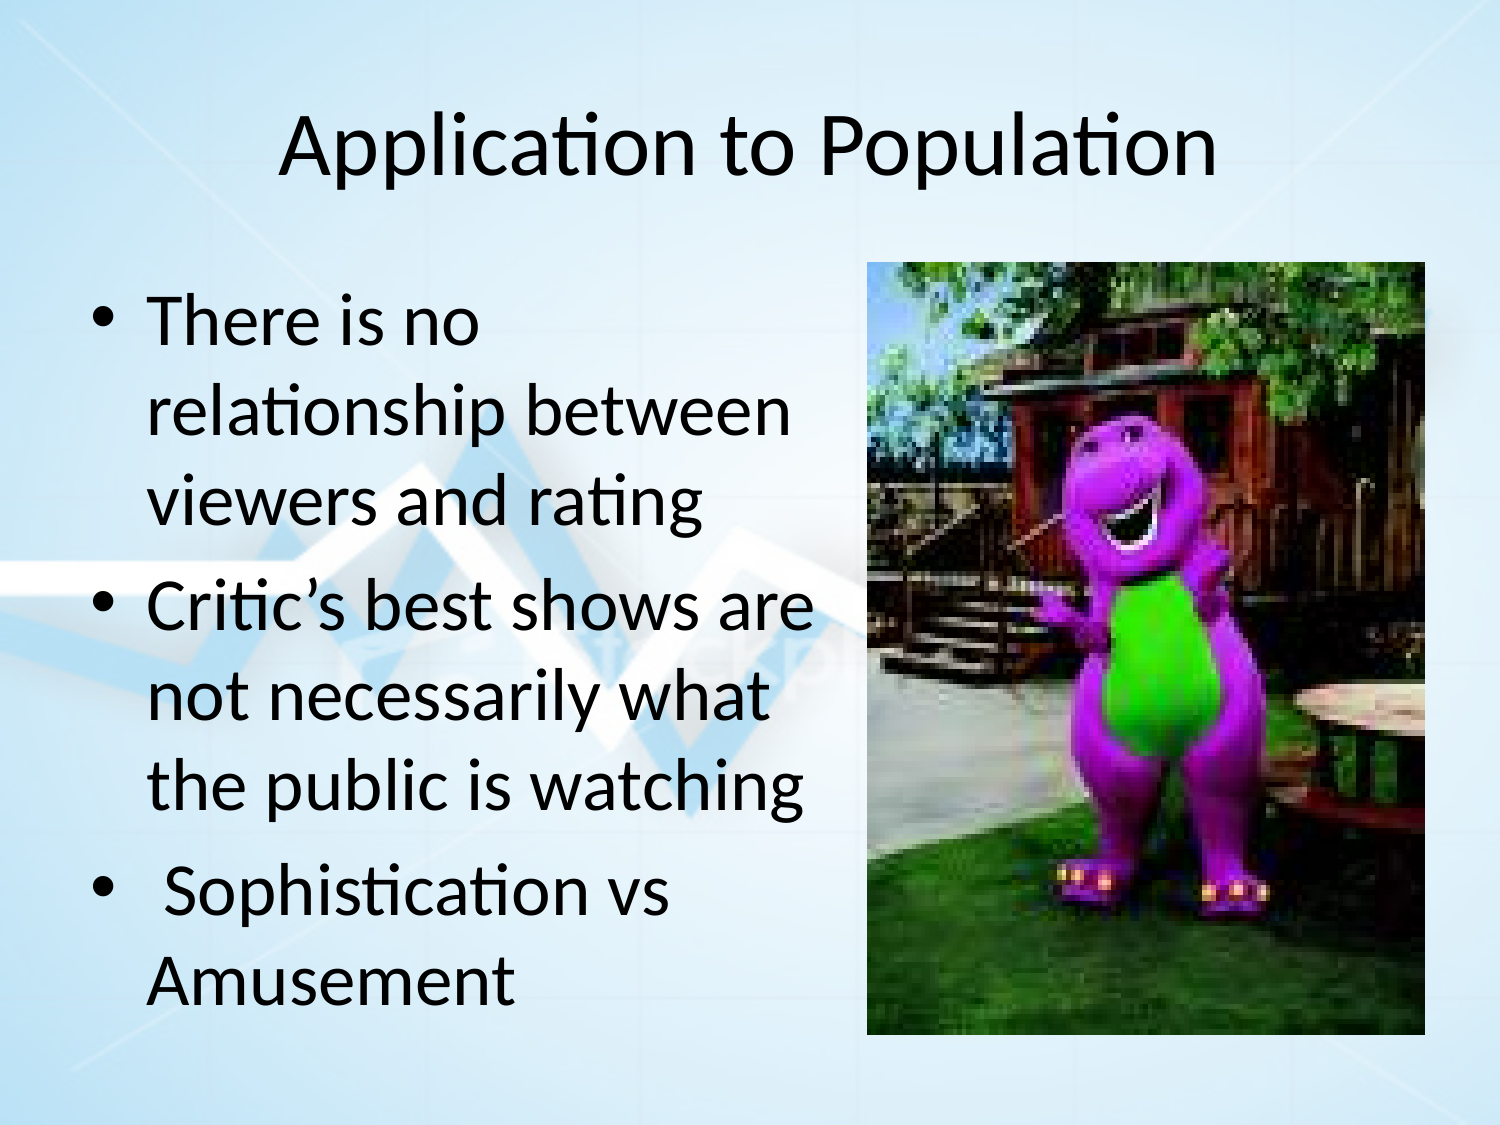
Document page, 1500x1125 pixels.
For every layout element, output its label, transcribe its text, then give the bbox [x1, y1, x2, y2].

list There is no relationship between viewers and rating Critic’s best shows are not necessarily what the public is watching Sophistication vs Amusement [74, 262, 863, 1006]
picture [867, 262, 1426, 1036]
title Application to Population [74, 44, 1426, 233]
